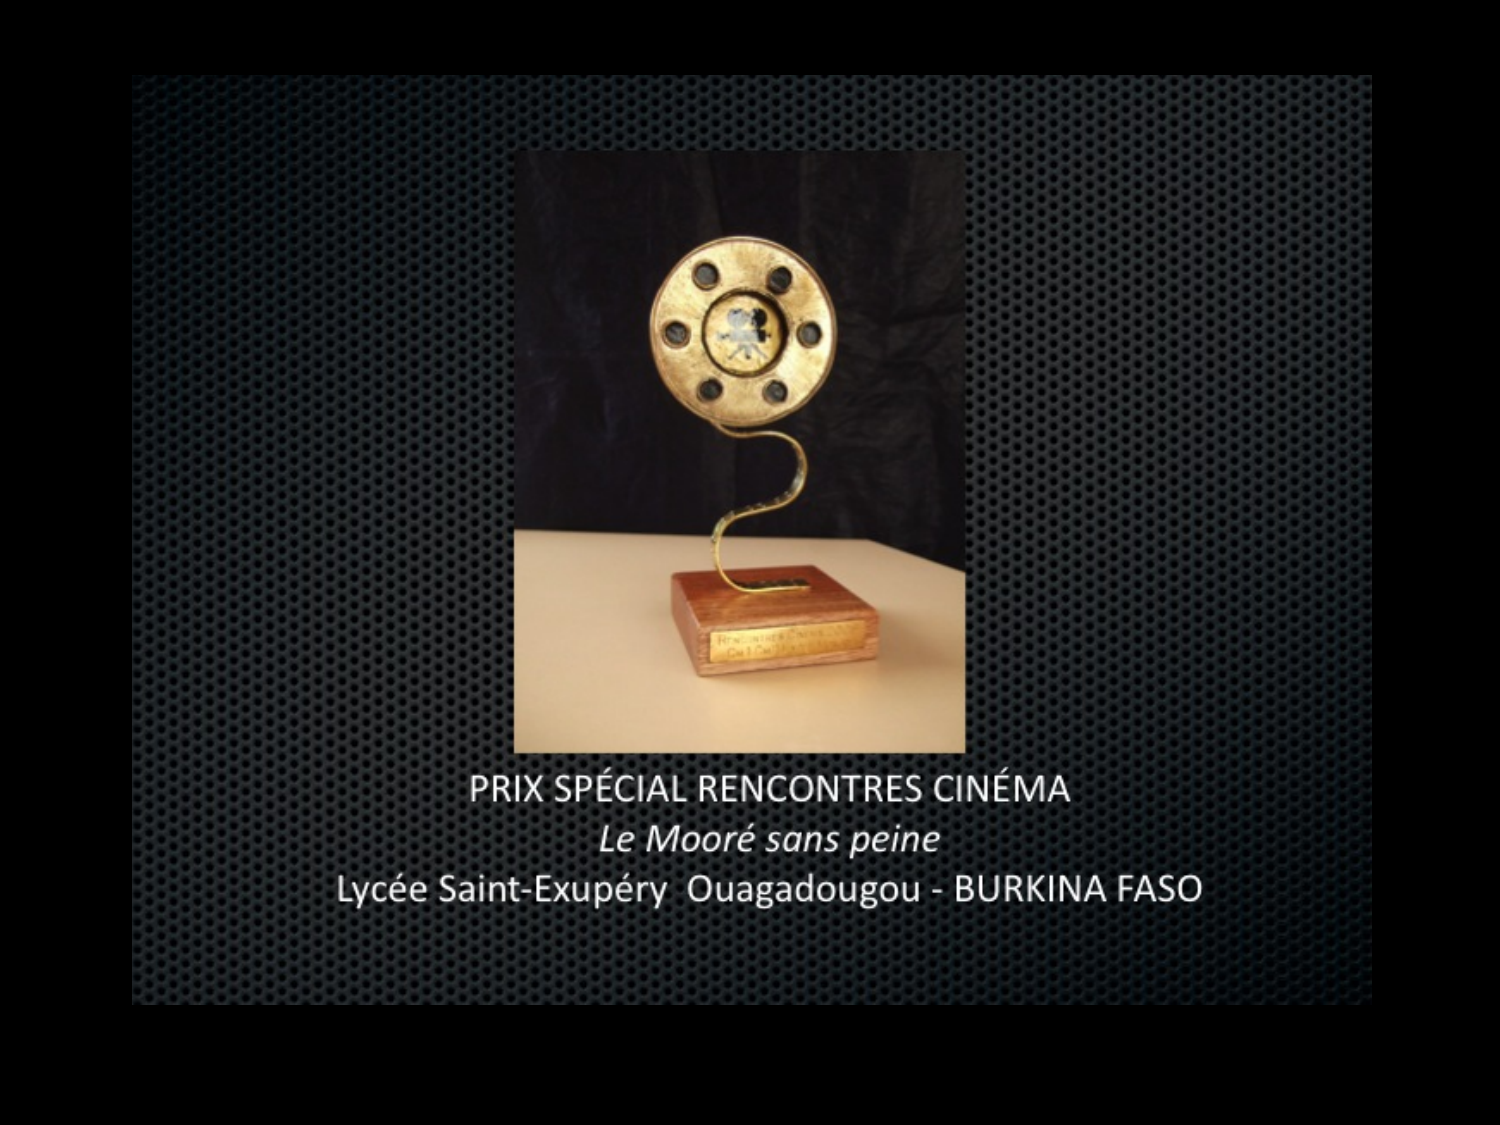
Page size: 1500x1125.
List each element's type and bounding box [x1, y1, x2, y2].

list [0, 75, 1500, 1006]
